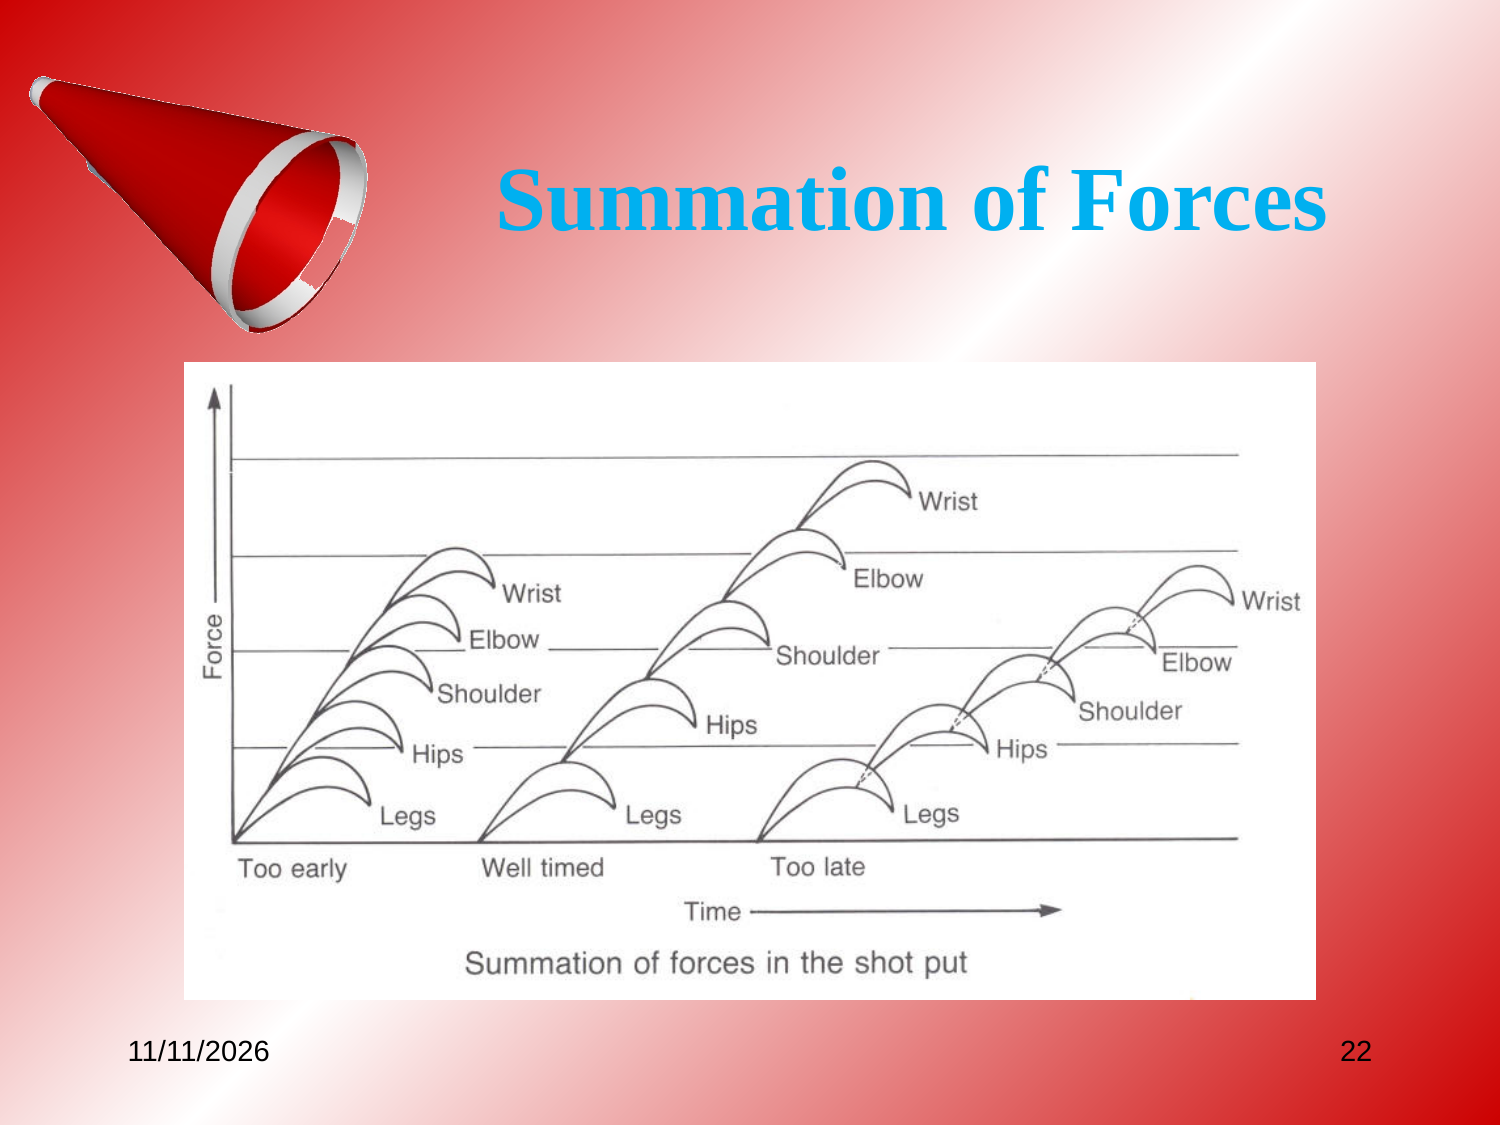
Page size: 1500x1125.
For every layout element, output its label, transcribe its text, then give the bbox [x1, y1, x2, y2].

picture [0, 0, 388, 388]
slide_number 22 [1074, 1024, 1388, 1101]
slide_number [112, 1024, 426, 1101]
title Summation of Forces [437, 99, 1388, 288]
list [184, 362, 1316, 1001]
